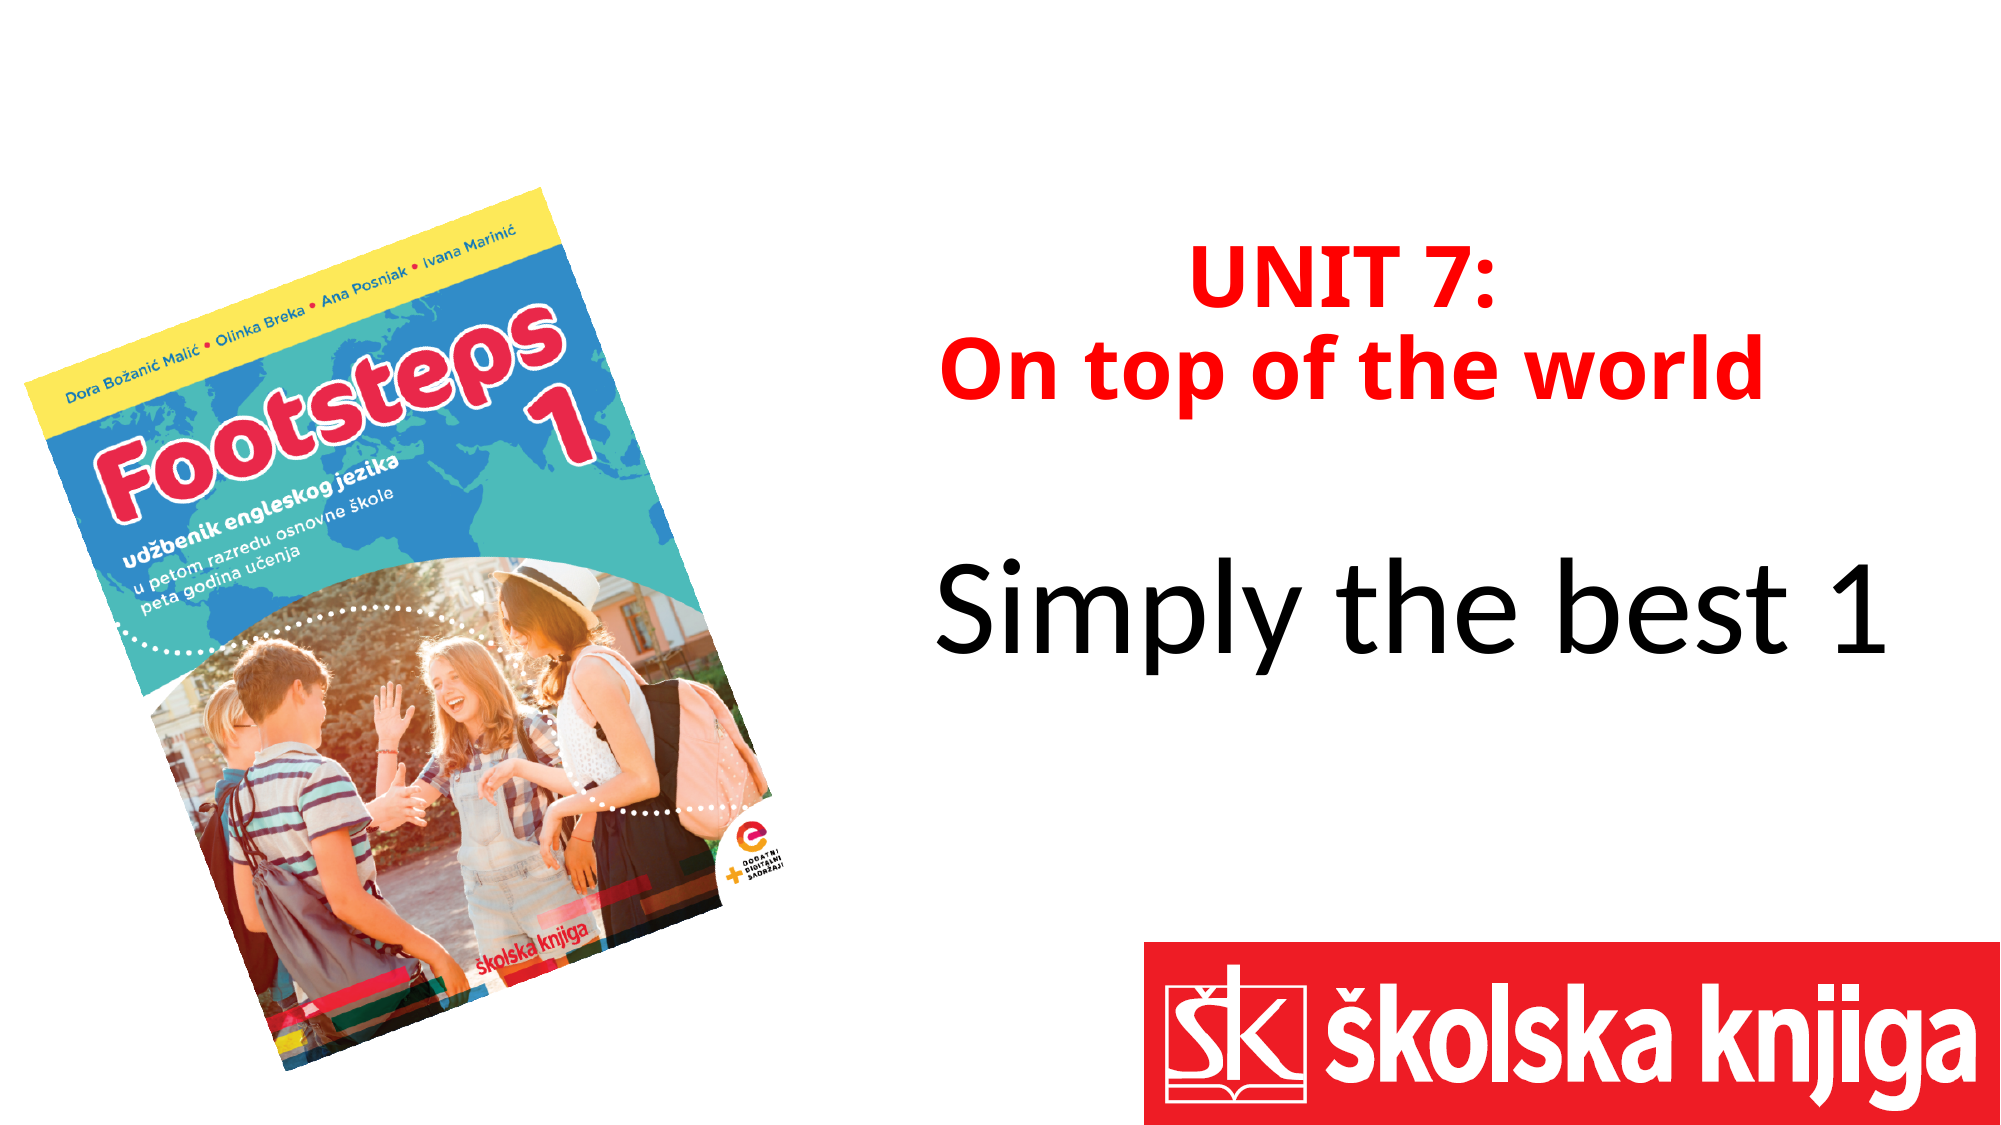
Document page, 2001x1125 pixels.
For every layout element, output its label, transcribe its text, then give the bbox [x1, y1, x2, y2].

subtitle Simply the best 1 [689, 527, 2000, 800]
picture [24, 188, 801, 1071]
title UNIT 7: On top of the world [730, 226, 1976, 426]
picture [1144, 942, 2000, 1125]
